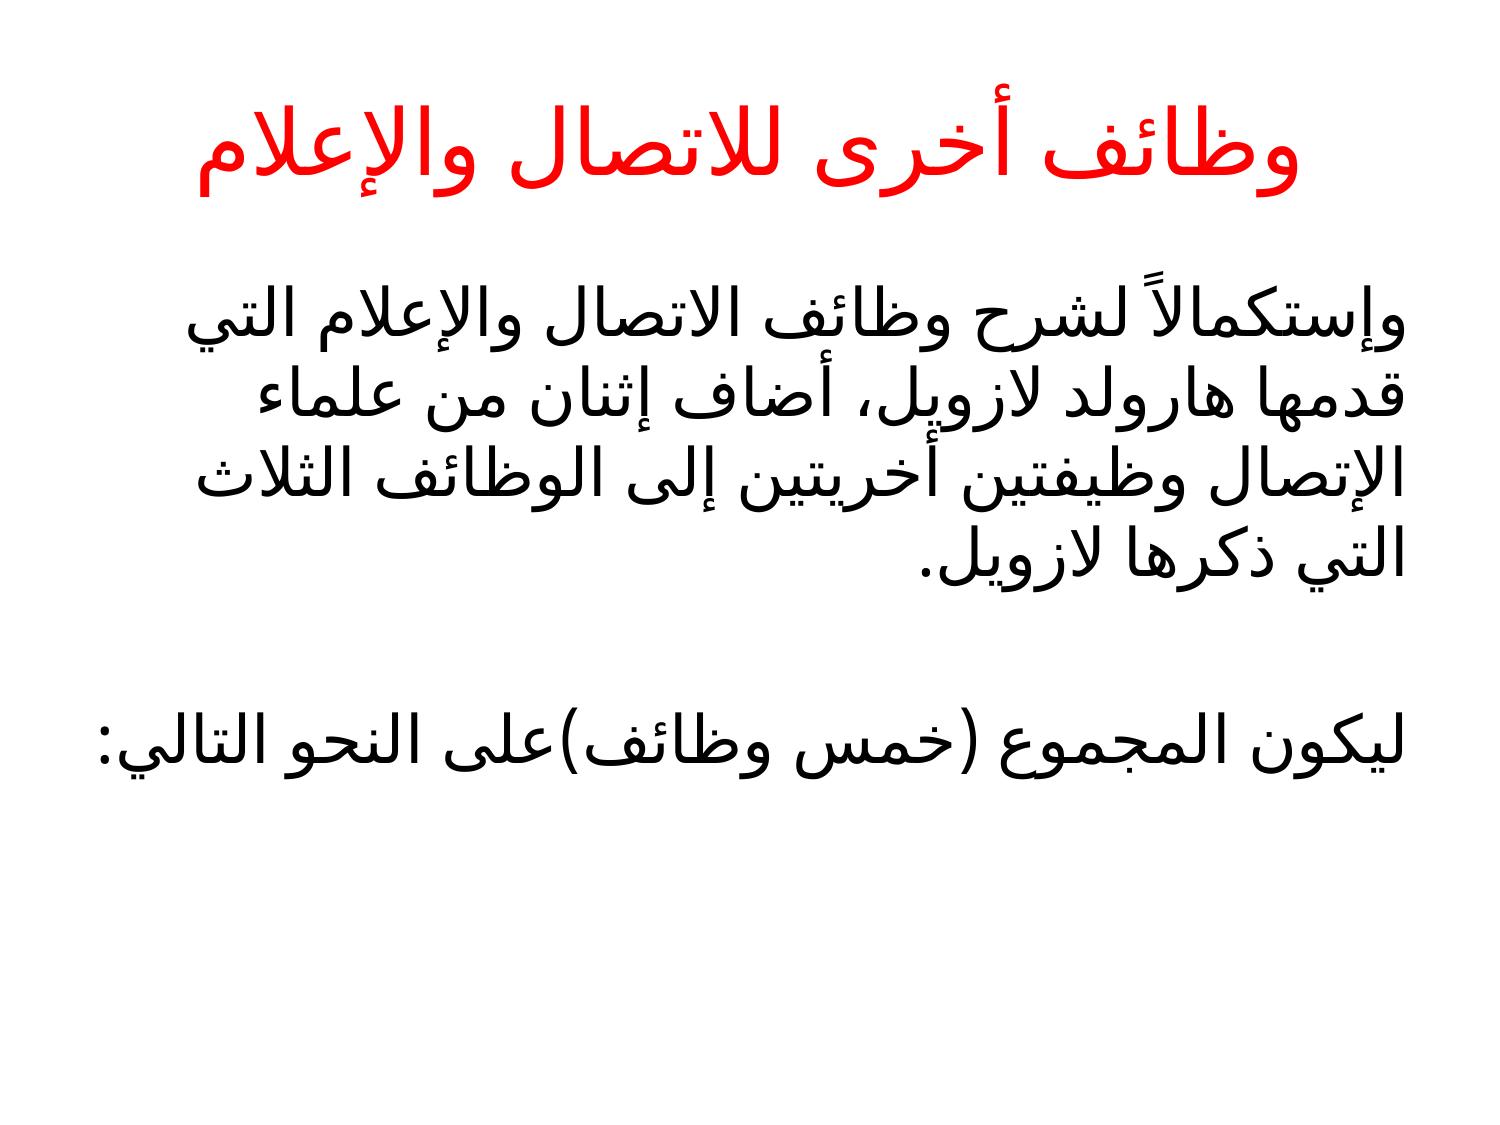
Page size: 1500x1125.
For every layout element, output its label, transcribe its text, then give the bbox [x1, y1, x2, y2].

title وظائف أخرى للاتصال والإعلام [75, 45, 1425, 233]
list وإستكمالاً لشرح وظائف الاتصال والإعلام التي قدمها هارولد لازويل، أضاف إثنان من علماء الإتصال وظيفتين أخريتين إلى الوظائف الثلاث التي ذكرها لازويل. ليكون المجموع (خمس وظائف)على النحو التالي: [75, 262, 1425, 1005]
